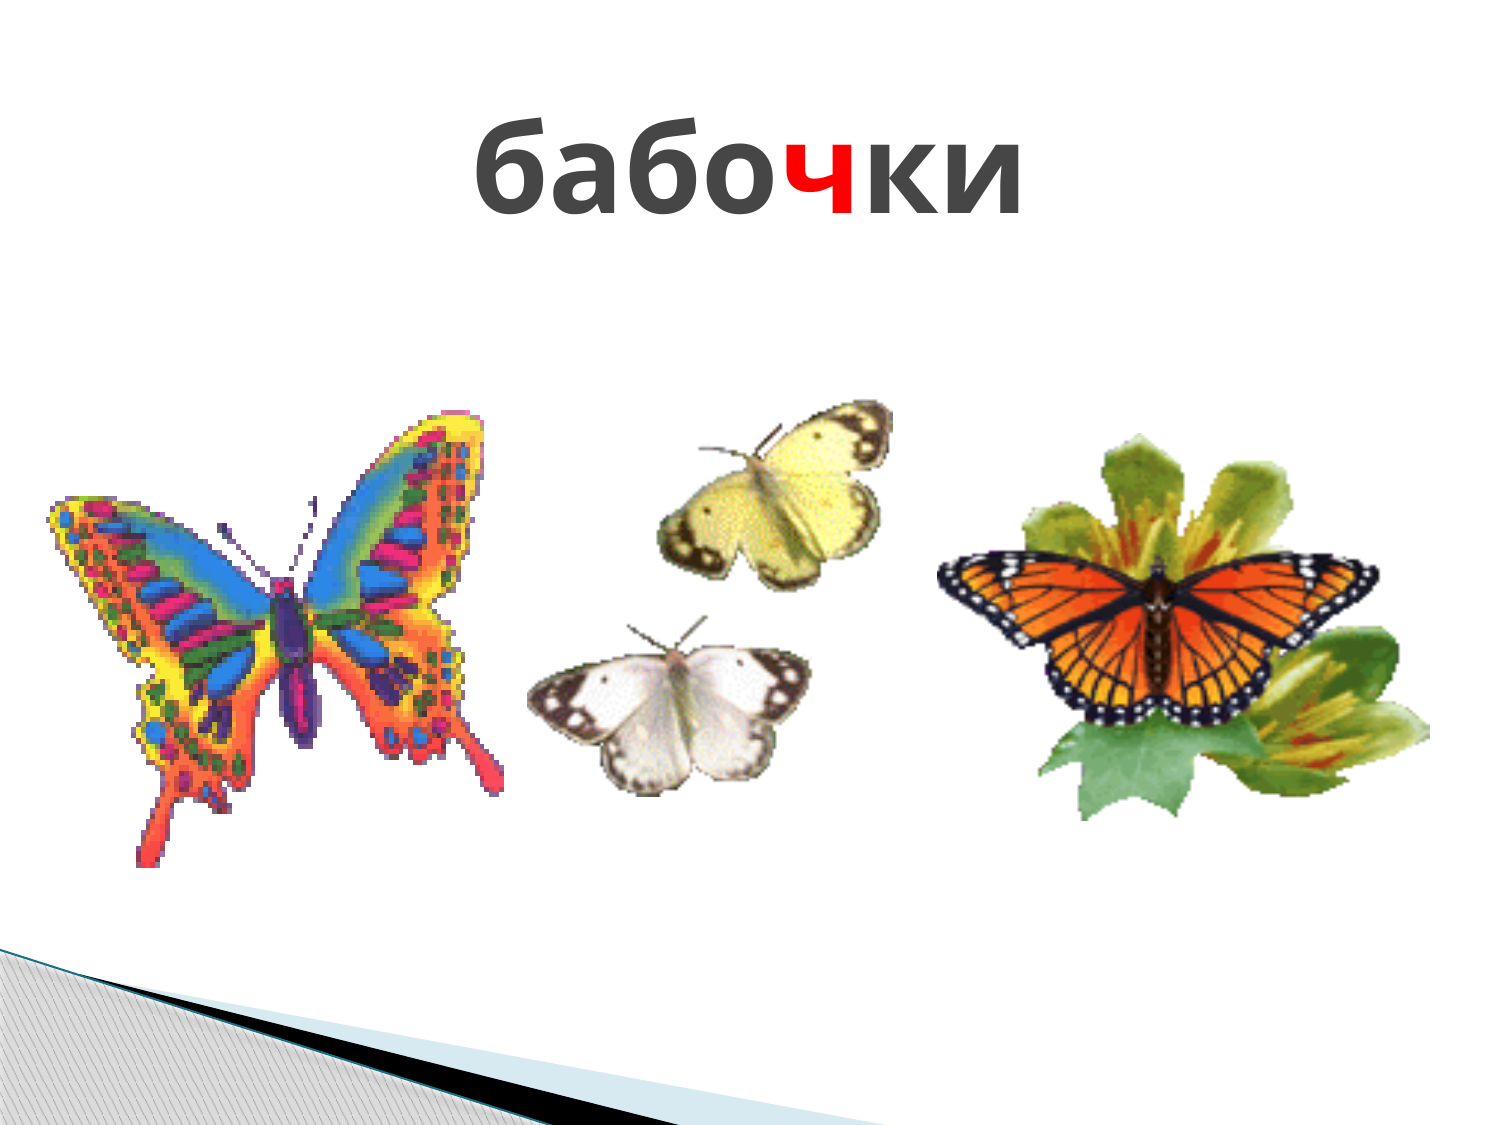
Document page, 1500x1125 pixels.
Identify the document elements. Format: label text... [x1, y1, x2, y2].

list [46, 409, 505, 868]
picture [937, 433, 1430, 821]
title бабочки [75, 23, 1425, 303]
picture [527, 398, 894, 798]
